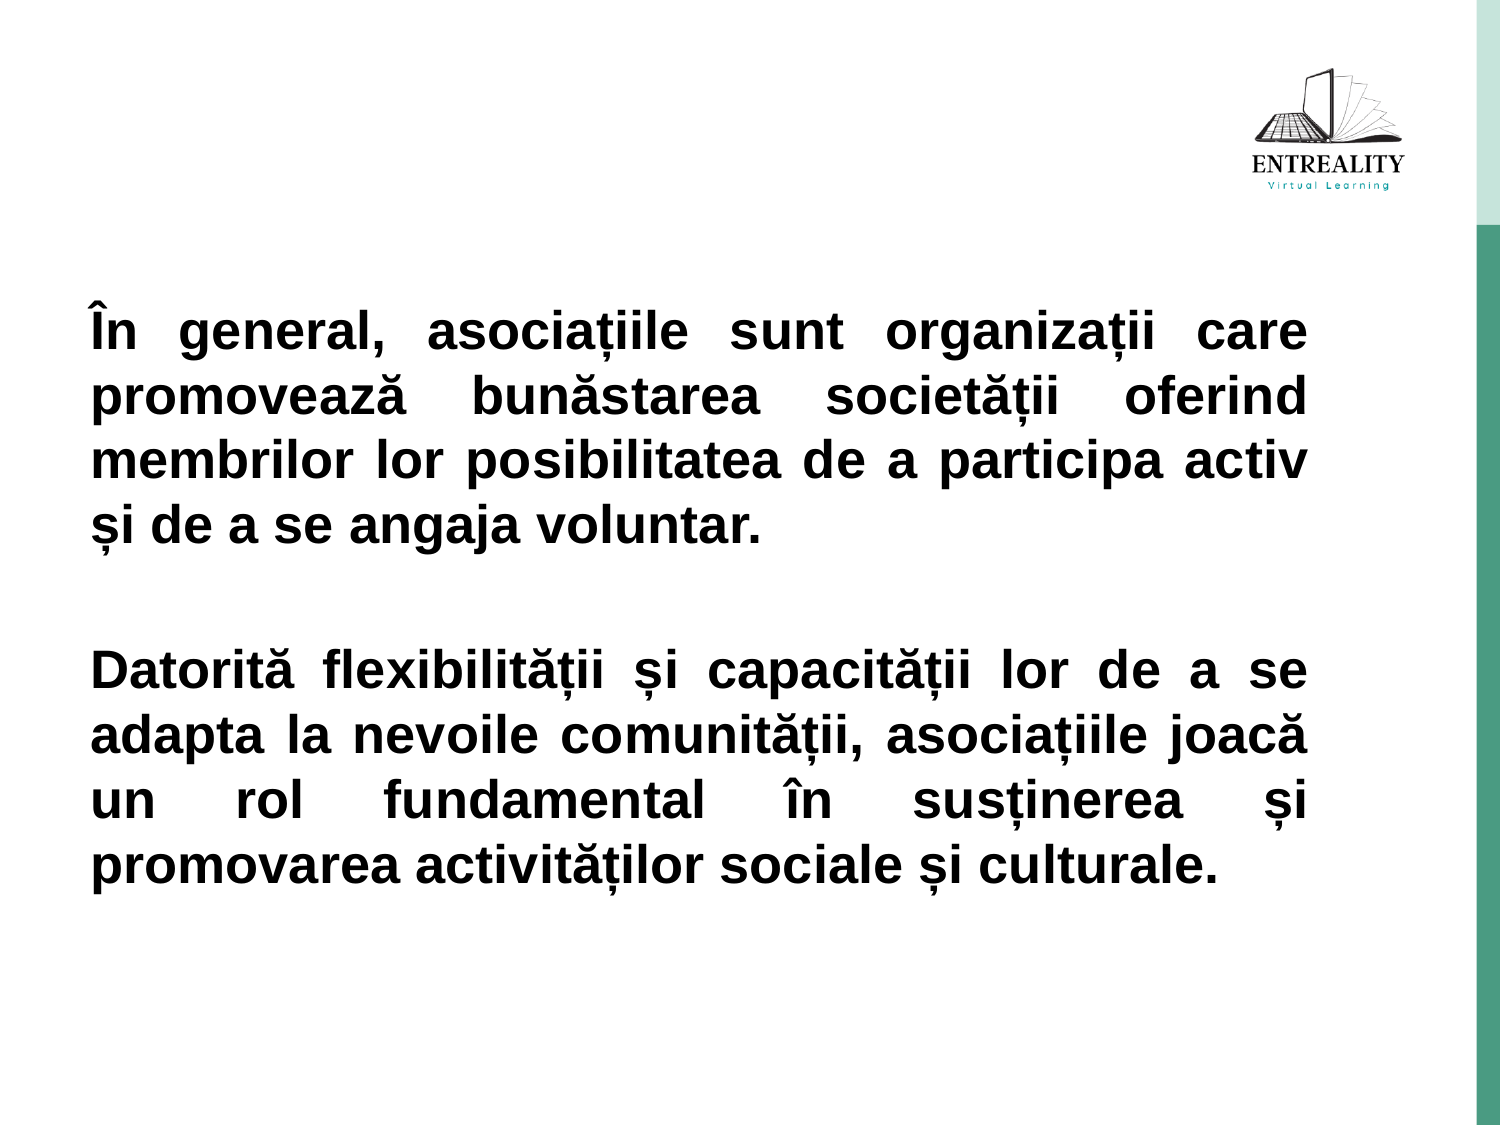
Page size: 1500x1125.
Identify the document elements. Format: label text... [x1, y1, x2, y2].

list În general, asociațiile sunt organizații care promovează bunăstarea societății oferind membrilor lor posibilitatea de a participa activ și de a se angaja voluntar. Datorită flexibilității și capacității lor de a se adapta la nevoile comunității, asociațiile joacă un rol fundamental în susținerea și promovarea activităților sociale și culturale. [75, 287, 1325, 1005]
picture [1198, 0, 1458, 259]
